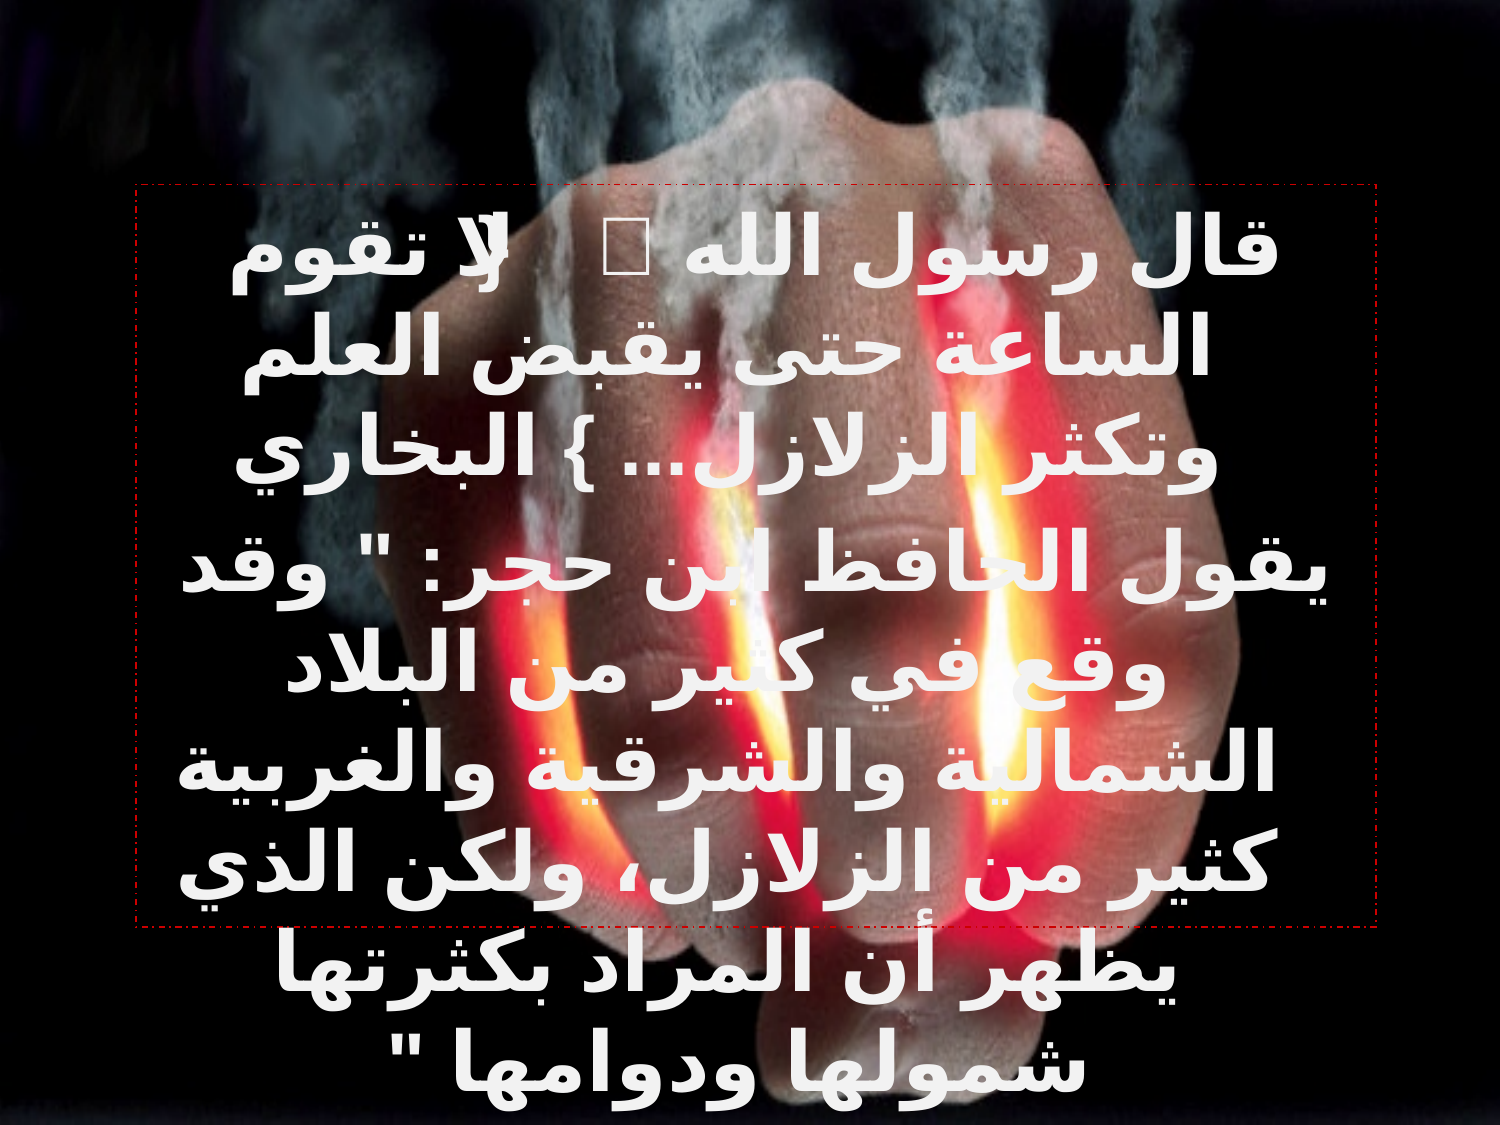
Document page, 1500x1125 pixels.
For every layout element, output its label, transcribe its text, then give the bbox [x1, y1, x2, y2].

list قال رسول الله  { لا تقوم الساعة حتى يقبض العلم وتكثر الزلازل... } البخاري يقول الحافظ ابن حجر: " وقد وقع في كثير من البلاد الشمالية والشرقية والغربية كثير من الزلازل، ولكن الذي يظهر أن المراد بكثرتها شمولها ودوامها " [135, 184, 1377, 928]
picture [0, 0, 1500, 1125]
